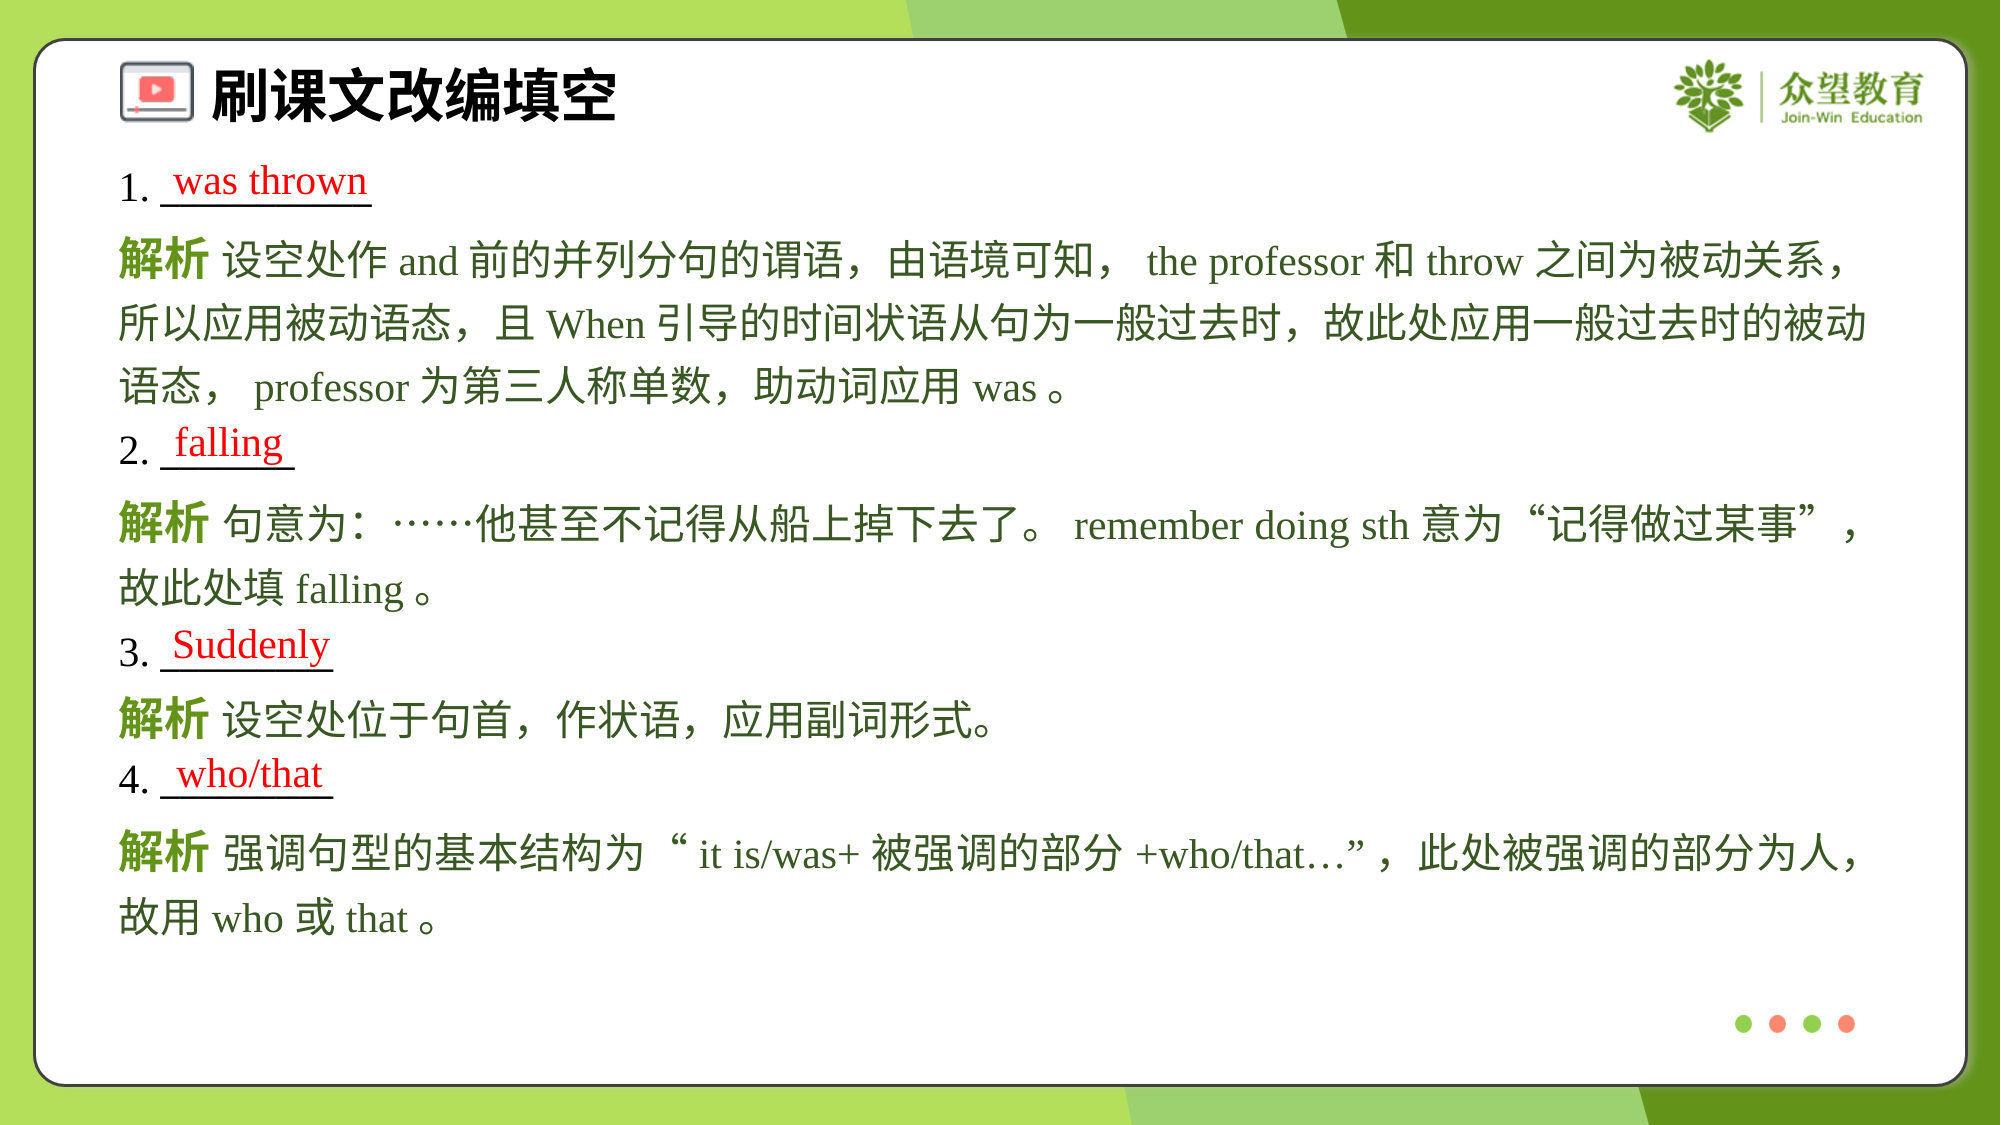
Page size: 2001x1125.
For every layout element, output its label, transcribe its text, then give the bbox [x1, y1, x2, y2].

text_box Suddenly [167, 604, 335, 663]
picture [0, 0, 2000, 1125]
text_box 解析 设空处位于句首，作状语，应用副词形式。 [118, 675, 1883, 738]
text_box 解析 句意为：……他甚至不记得从船上掉下去了。remember doing sth意为“记得做过某事”，故此处填falling。 [118, 480, 1883, 607]
text_box 2. _______ [118, 410, 1883, 468]
text_box who/that [172, 733, 327, 791]
text_box 4. _________ [118, 739, 1883, 797]
text_box 解析 强调句型的基本结构为“it is/was+被强调的部分+who/that…”，此处被强调的部分为人，故用who或that。 [118, 809, 1883, 936]
text_box was thrown [163, 140, 377, 198]
text_box 3. _________ [118, 612, 1883, 670]
text_box 1. ___________ [118, 146, 1883, 204]
text_box falling [170, 402, 288, 460]
text_box 解析 设空处作and前的并列分句的谓语，由语境可知，the professor和throw之间为被动关系，所以应用被动语态，且When引导的时间状语从句为一般过去时，故此处应用一般过去时的被动语态，professor为第三人称单数，助动词应用was。 [118, 215, 1883, 405]
